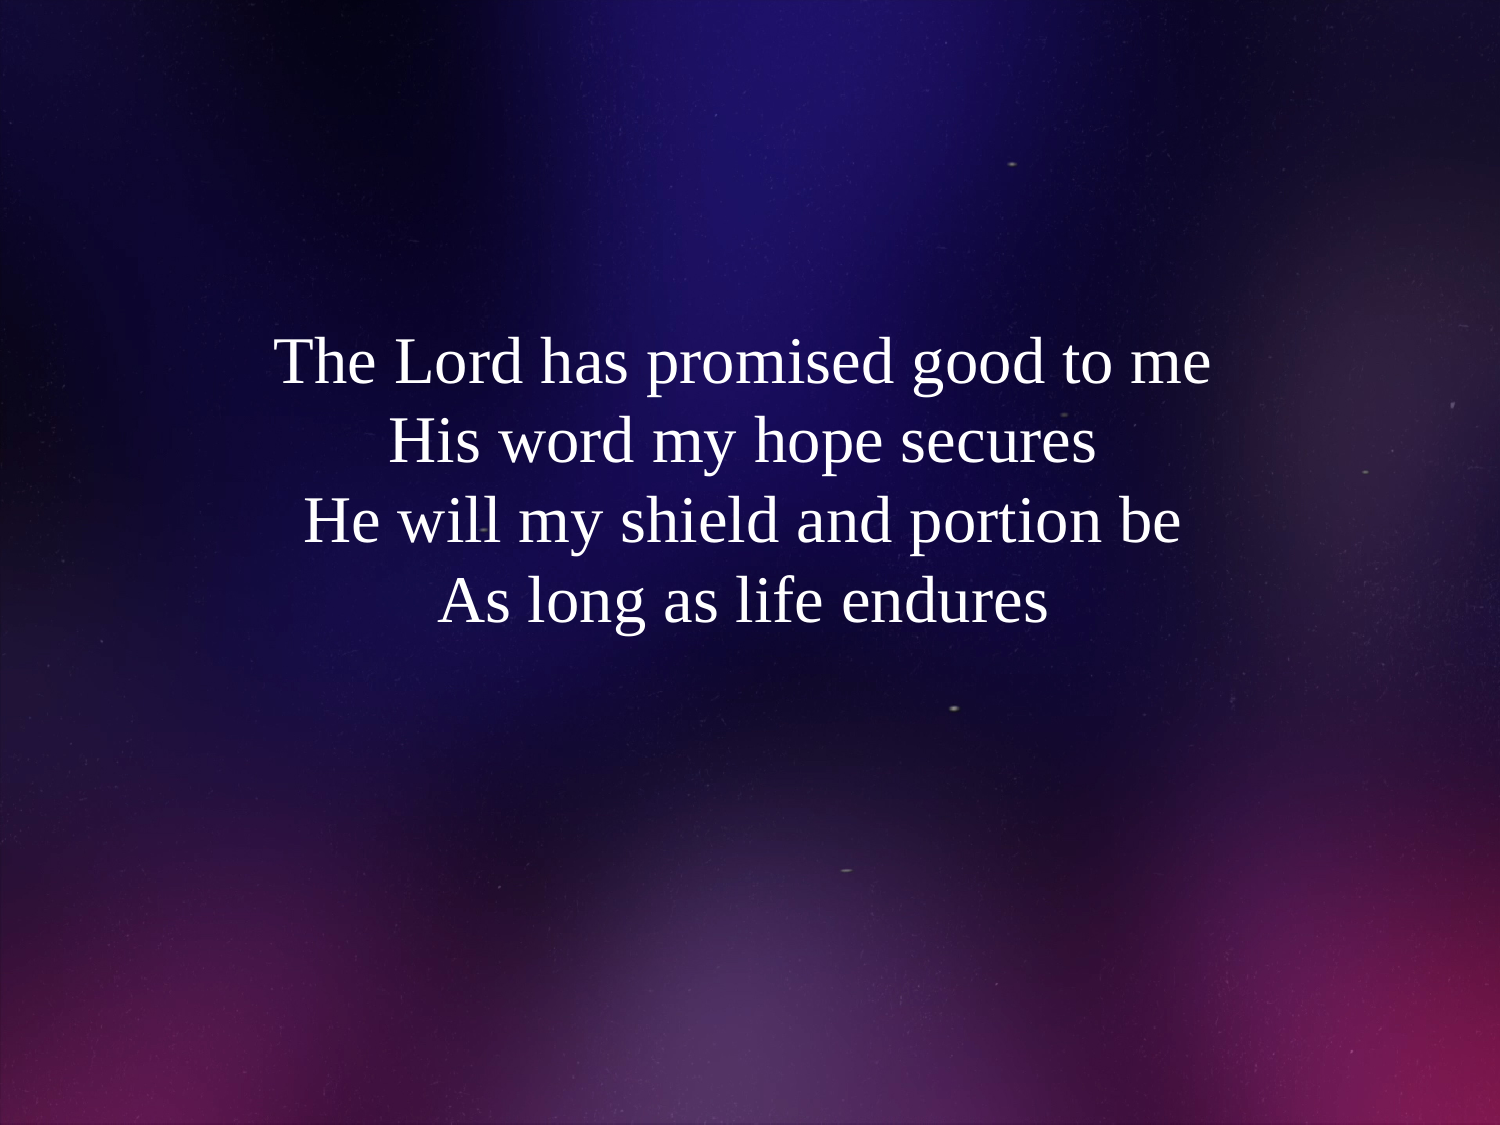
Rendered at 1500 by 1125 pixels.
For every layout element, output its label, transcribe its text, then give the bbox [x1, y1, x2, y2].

picture [0, 0, 1500, 1125]
title The Lord has promised good to me His word my hope secures He will my shield and portion be As long as life endures [12, 462, 1475, 650]
